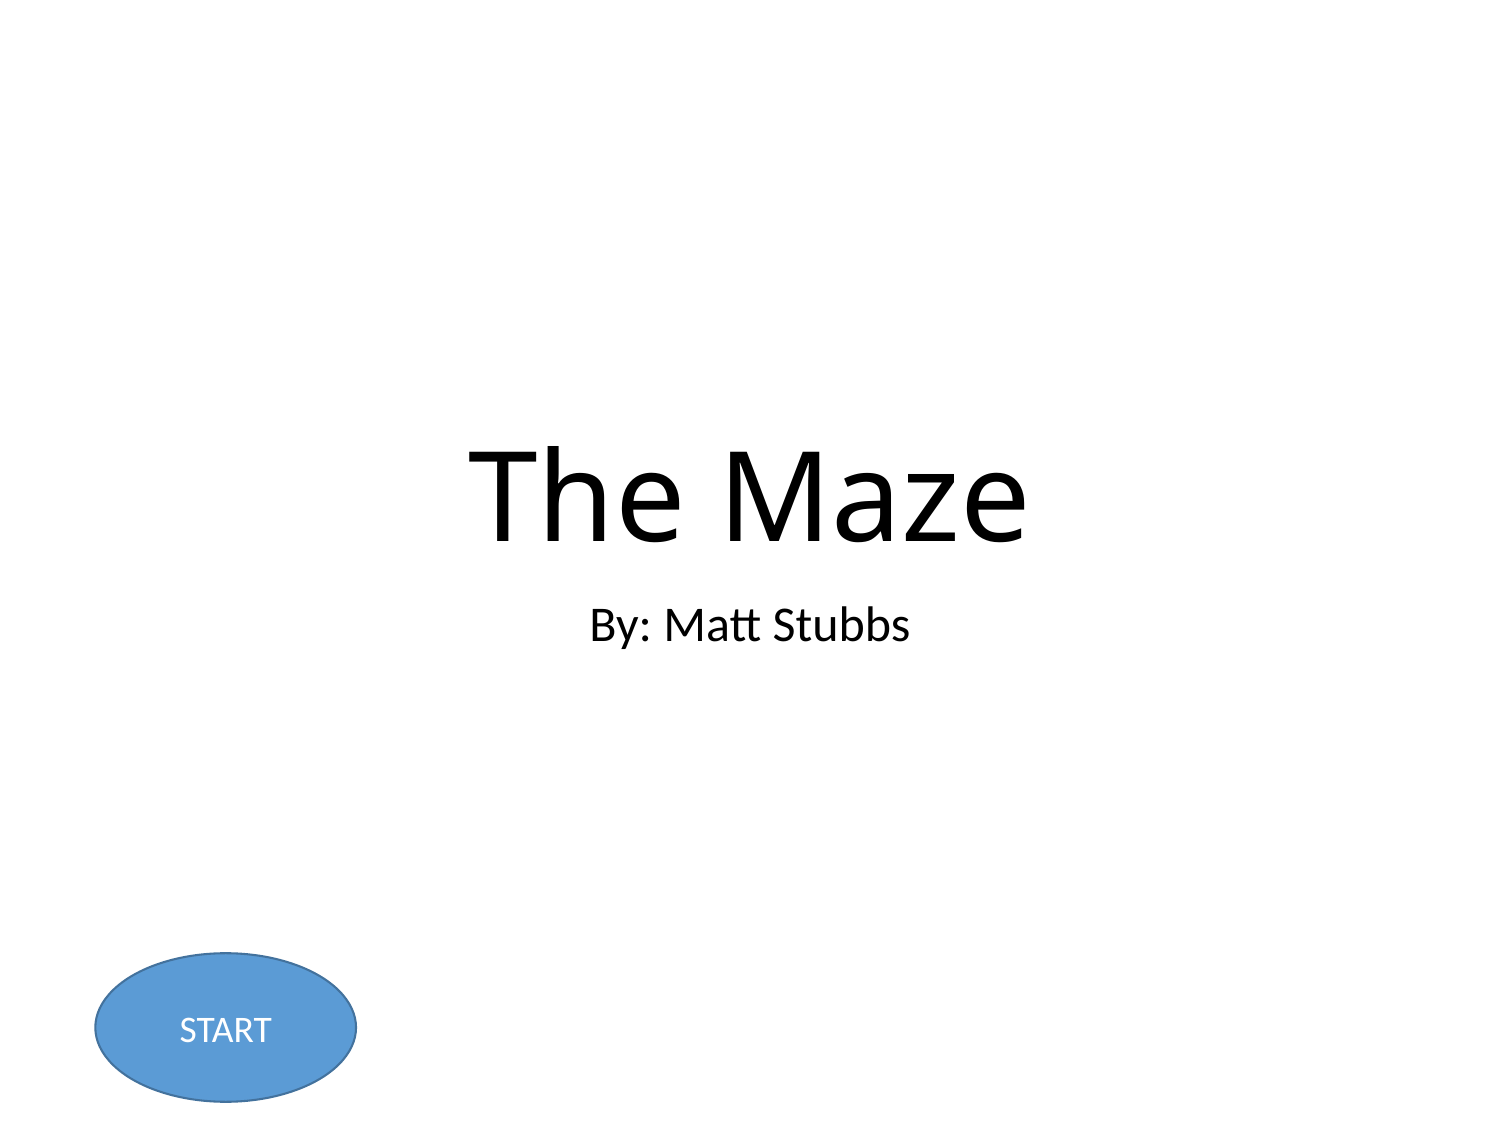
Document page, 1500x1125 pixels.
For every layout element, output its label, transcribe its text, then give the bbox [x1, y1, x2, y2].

title The Maze [112, 184, 1388, 576]
text_box START [94, 952, 358, 1103]
subtitle By: Matt Stubbs [187, 590, 1313, 863]
